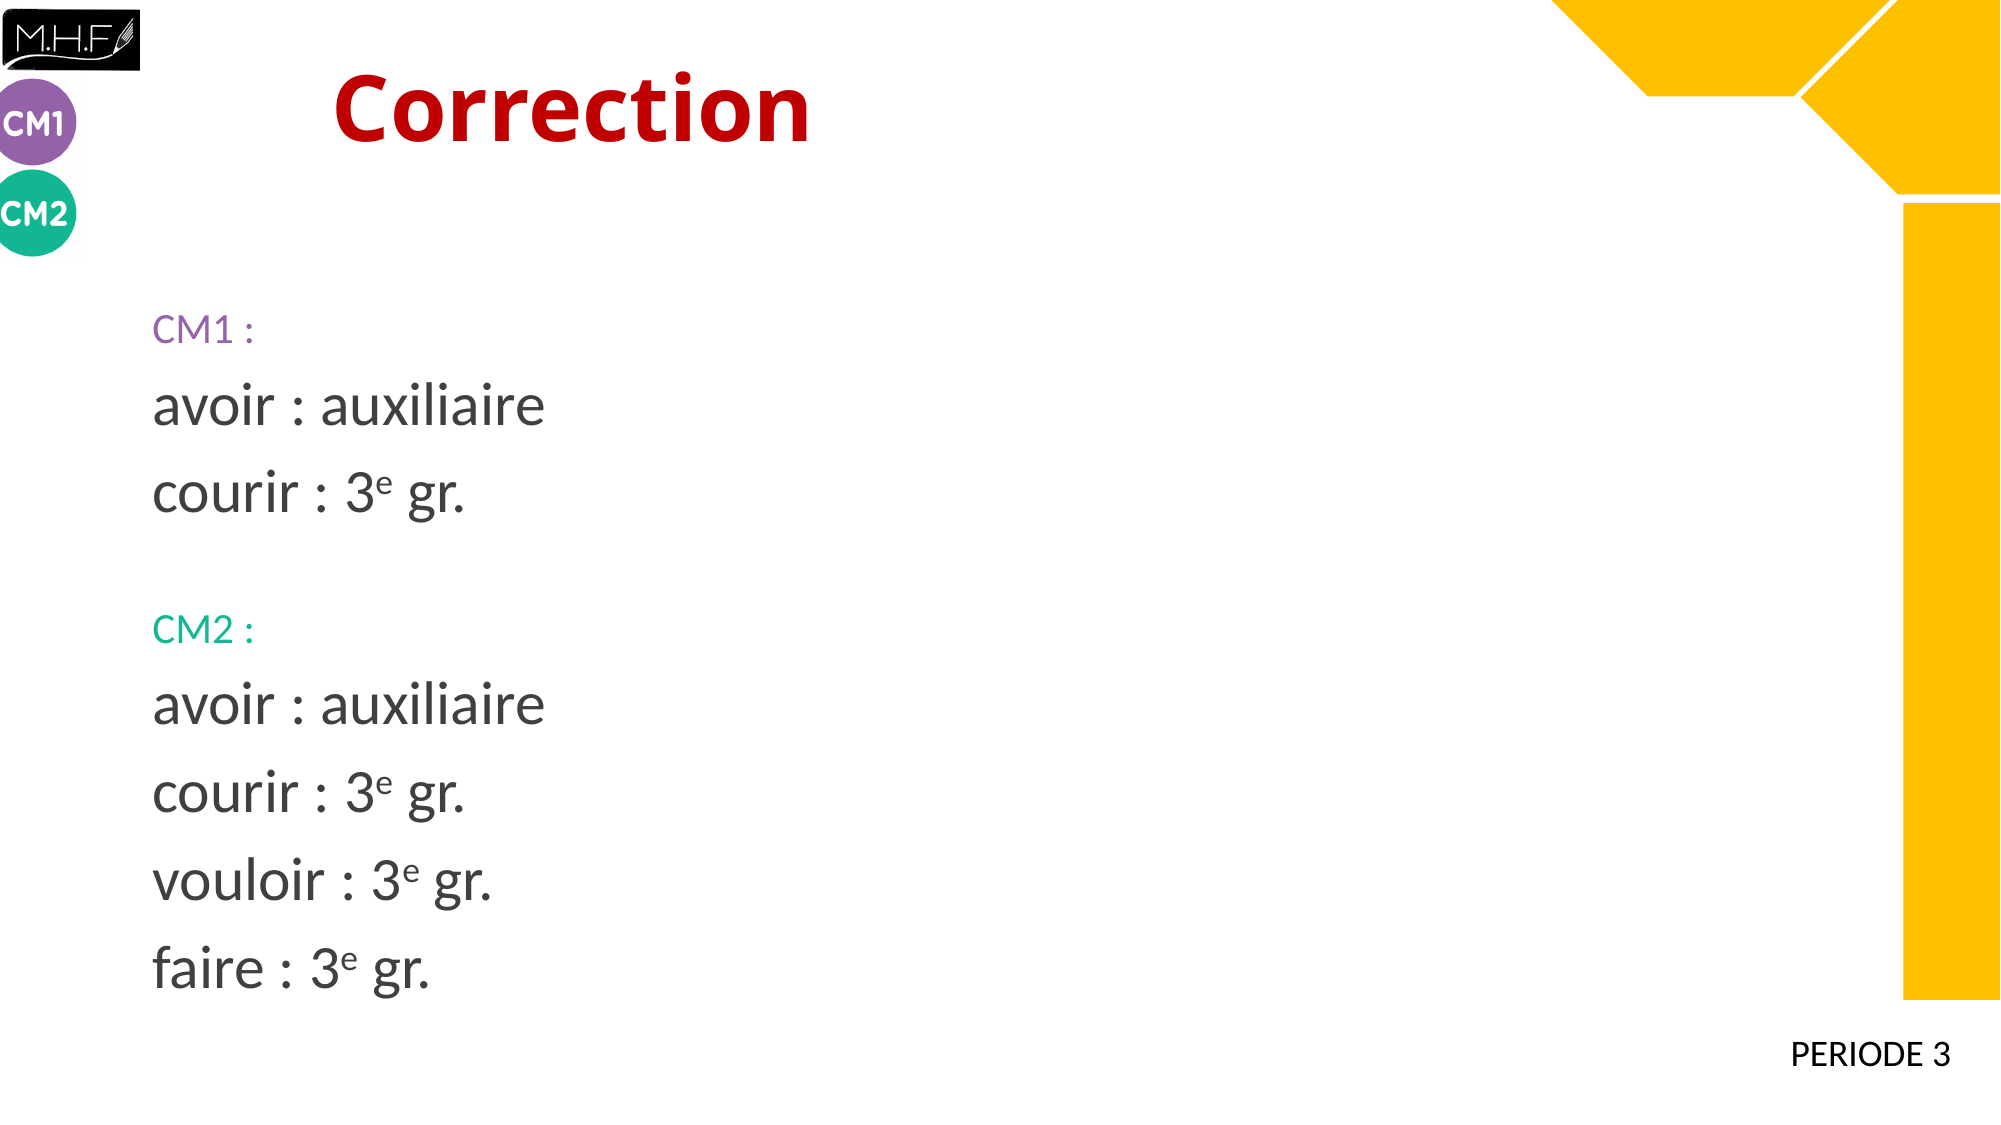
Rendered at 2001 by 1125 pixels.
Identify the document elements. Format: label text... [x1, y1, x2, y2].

text_box [1799, 0, 2000, 196]
picture [0, 7, 140, 259]
text_box [1549, 0, 1892, 98]
title Correction [316, 3, 1863, 221]
text_box PERIODE 3 [1754, 1021, 1967, 1125]
list CM1 : avoir : auxiliaire courir : 3e gr. CM2 : avoir : auxiliaire courir : 3e gr. vouloir : 3e gr. faire : 3e gr. [137, 299, 1863, 1014]
text_box [1902, 202, 2000, 1001]
